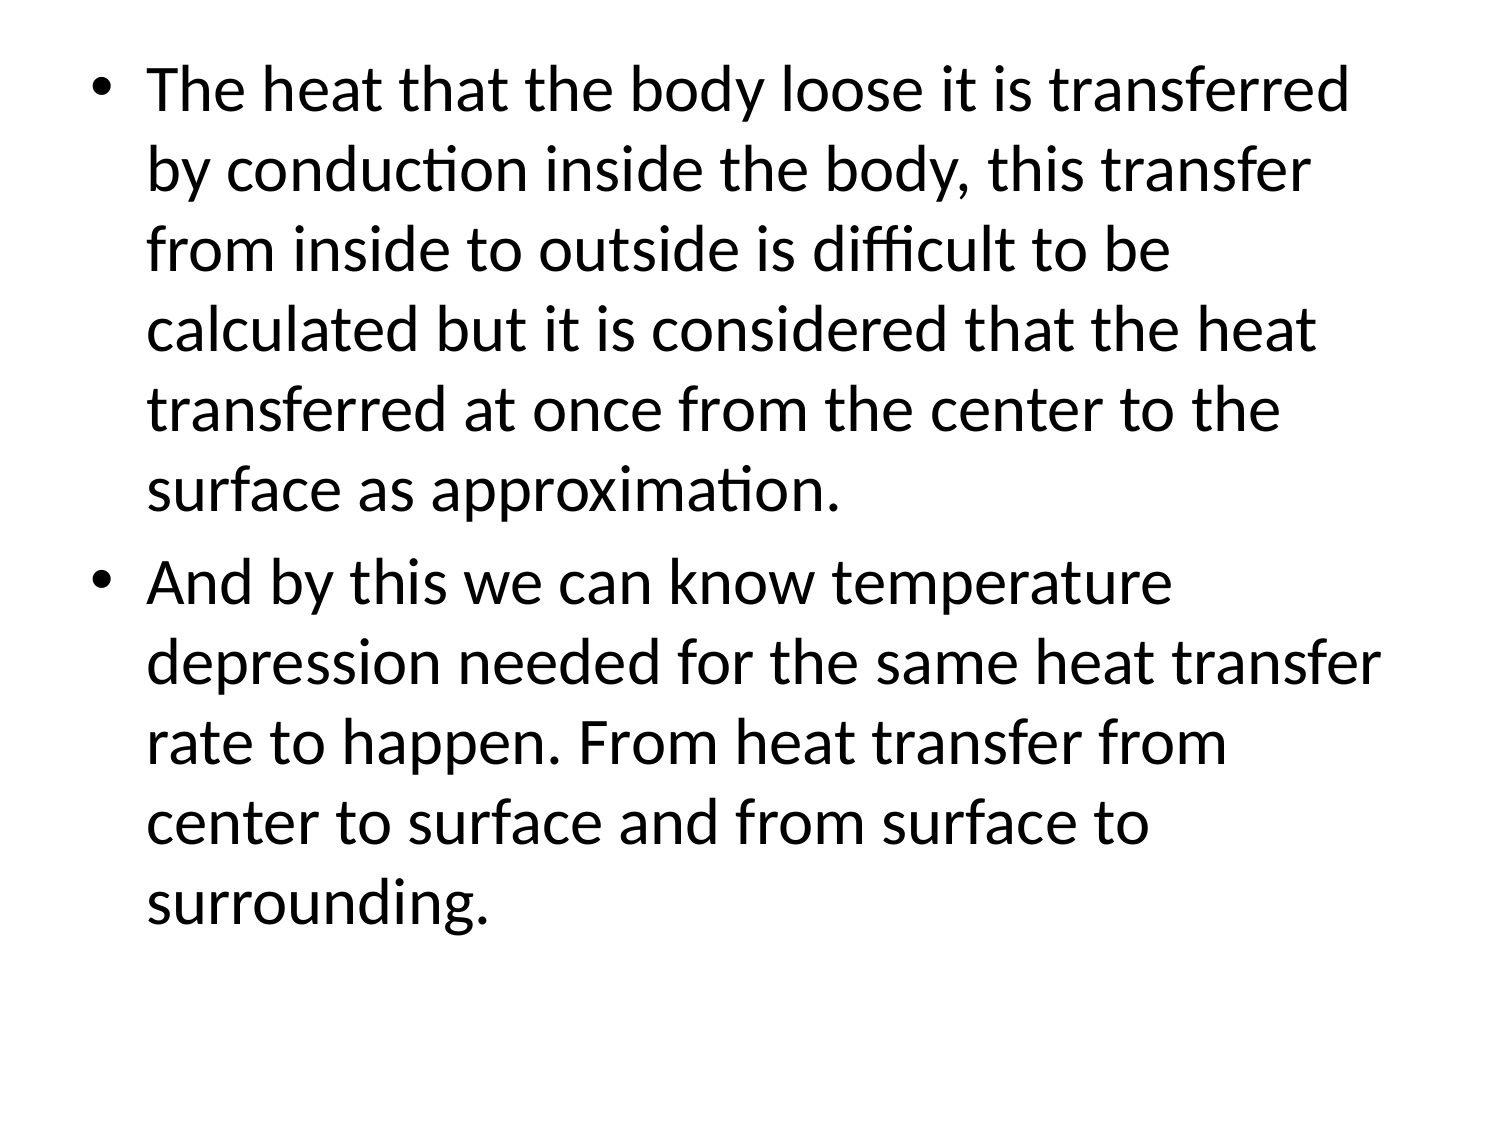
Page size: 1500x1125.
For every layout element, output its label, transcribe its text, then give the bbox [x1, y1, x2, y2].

list The heat that the body loose it is transferred by conduction inside the body, this transfer from inside to outside is difficult to be calculated but it is considered that the heat transferred at once from the center to the surface as approximation. And by this we can know temperature depression needed for the same heat transfer rate to happen. From heat transfer from center to surface and from surface to surrounding. [75, 37, 1425, 1005]
